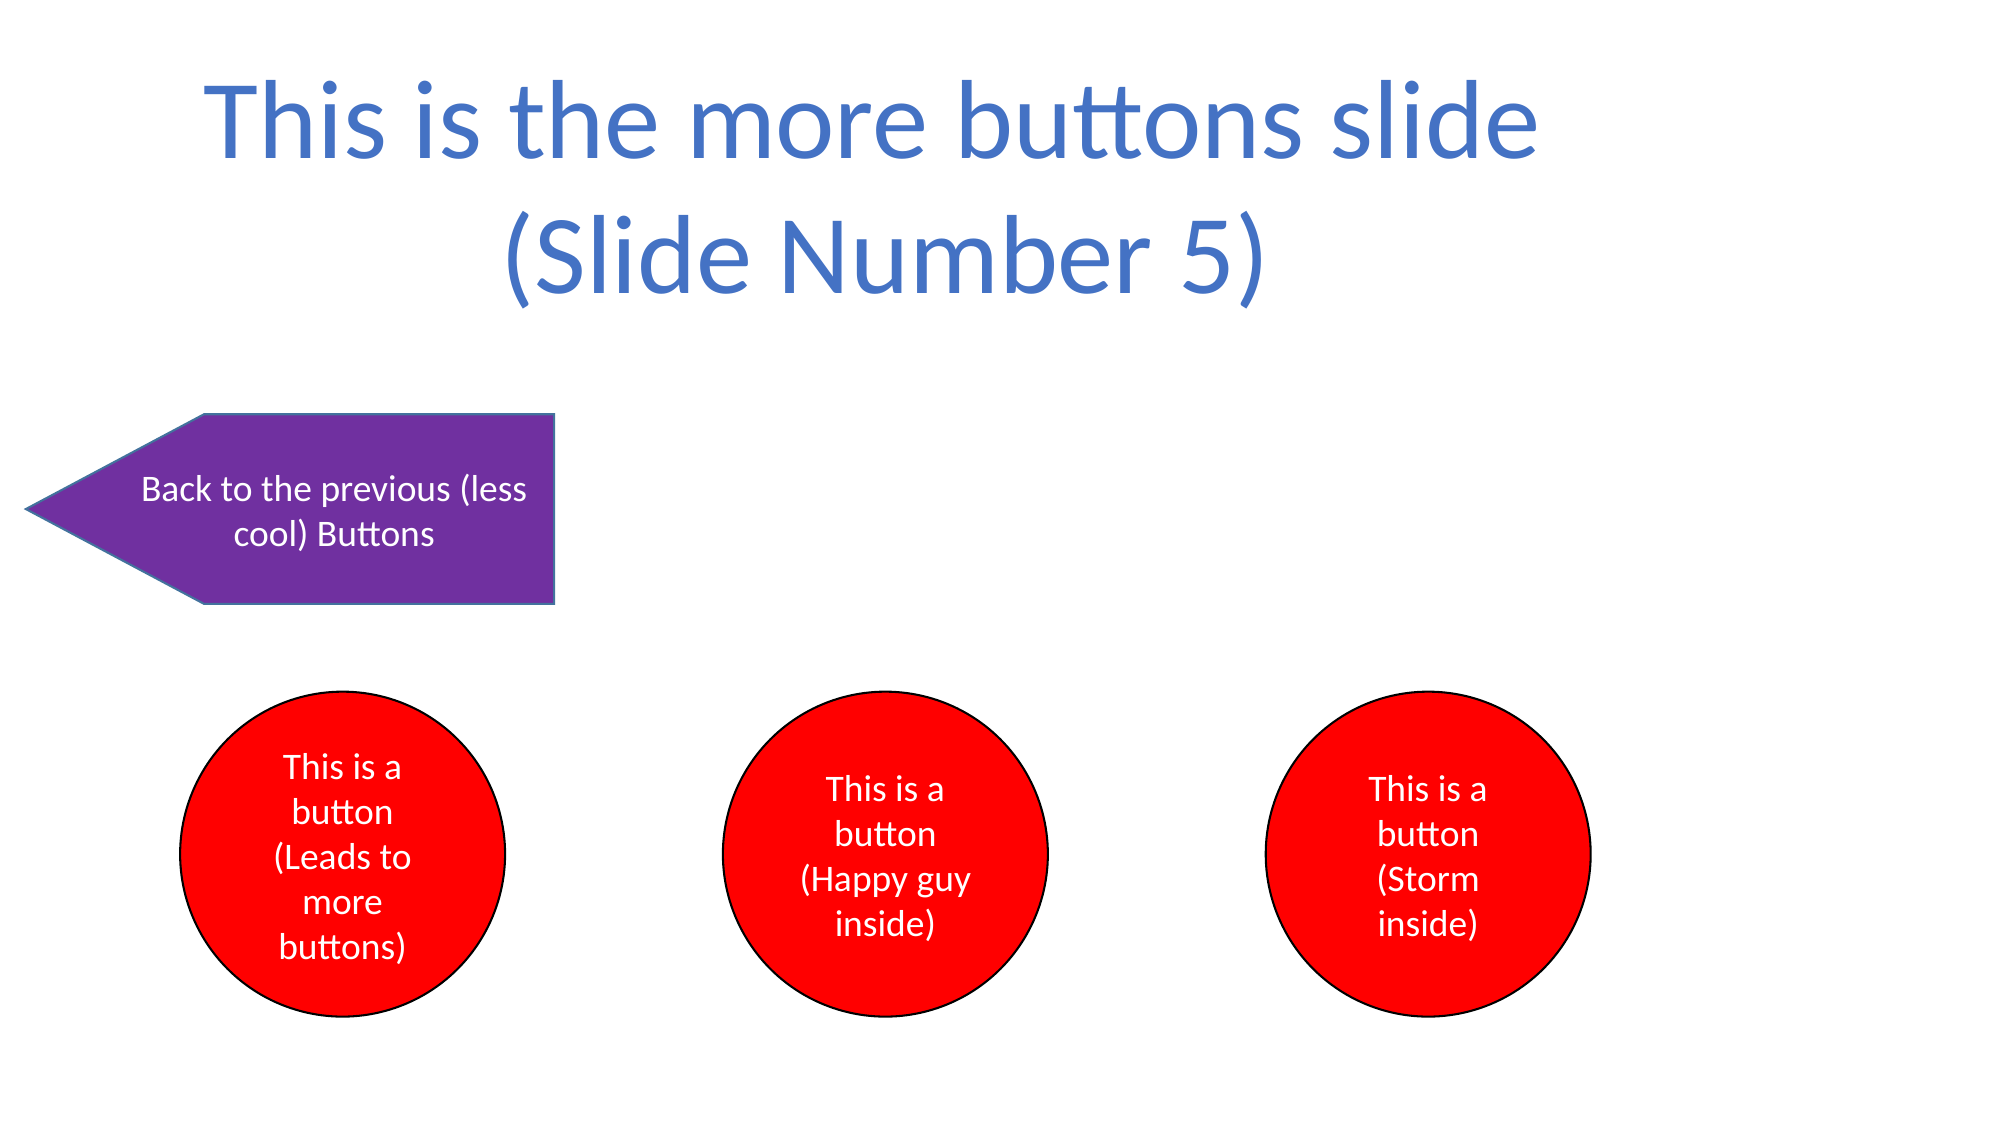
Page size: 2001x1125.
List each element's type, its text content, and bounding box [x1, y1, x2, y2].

text_box This is a button (Leads to more buttons) [179, 690, 507, 1018]
text_box This is the more buttons slide (Slide Number 5) [188, 38, 1582, 324]
text_box This is a button (Happy guy inside) [721, 690, 1049, 1018]
text_box This is a button (Storm inside) [1264, 690, 1592, 1018]
text_box Back to the previous (less cool) Buttons [23, 413, 556, 605]
